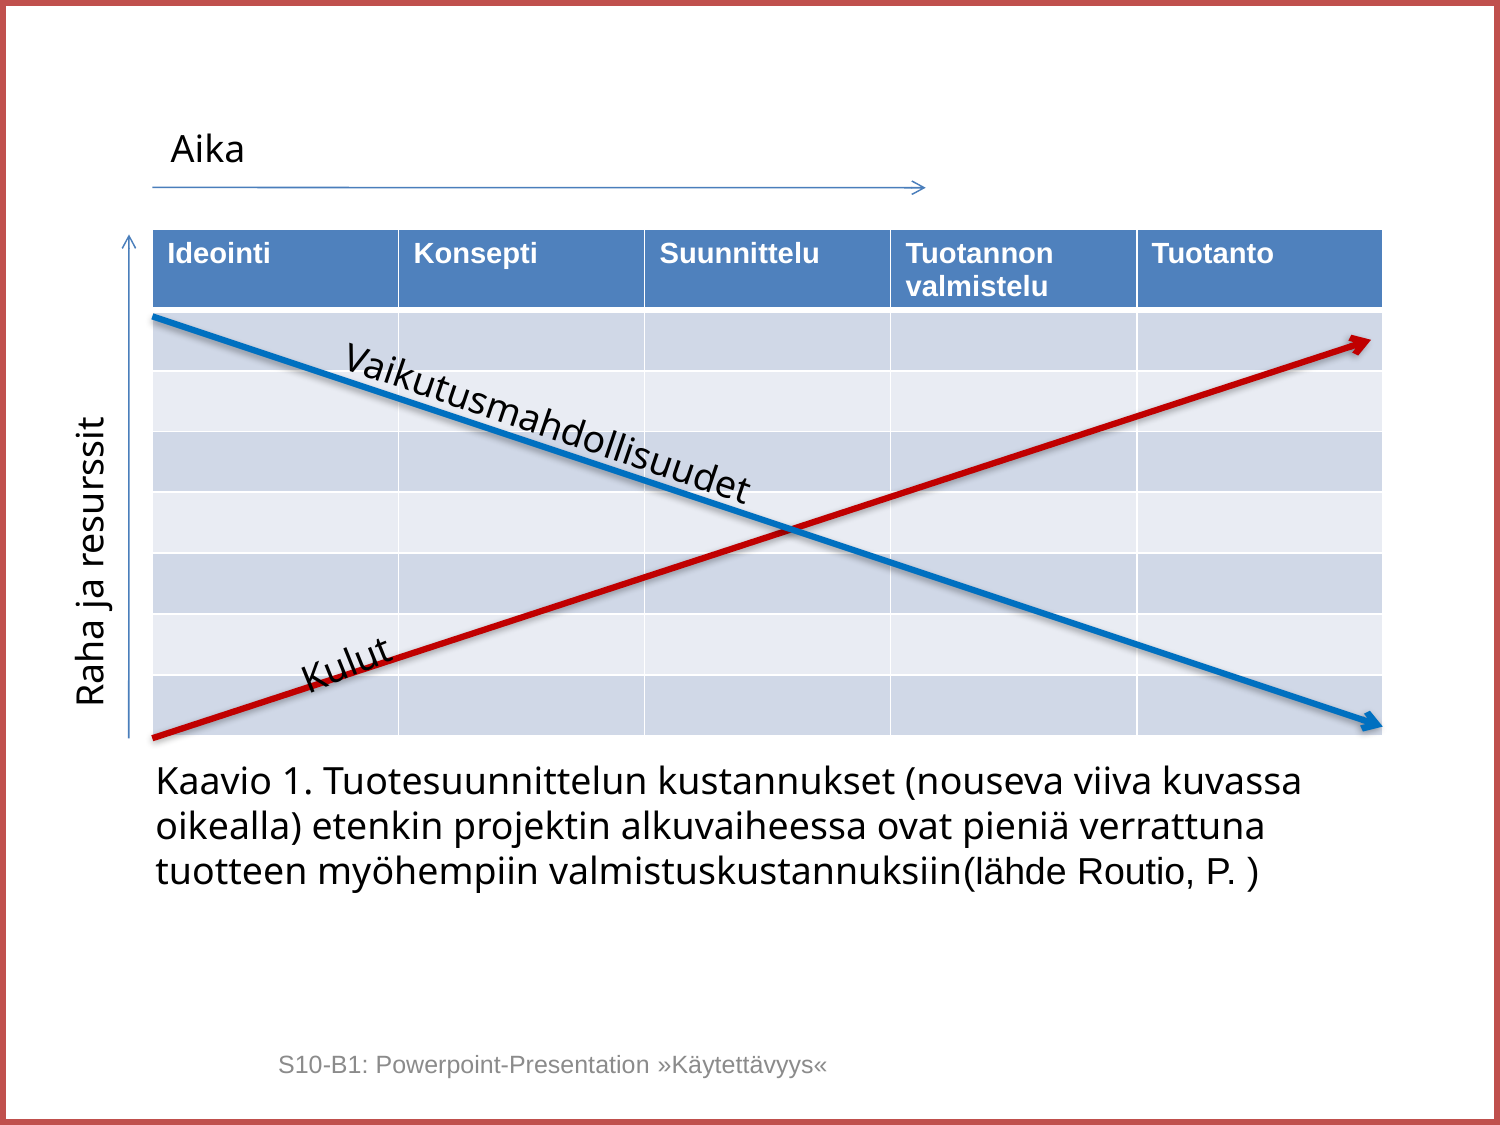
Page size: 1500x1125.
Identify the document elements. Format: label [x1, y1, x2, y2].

text_box [0, 0, 1500, 1125]
text_box [152, 316, 1383, 727]
text_box [152, 734, 1372, 739]
